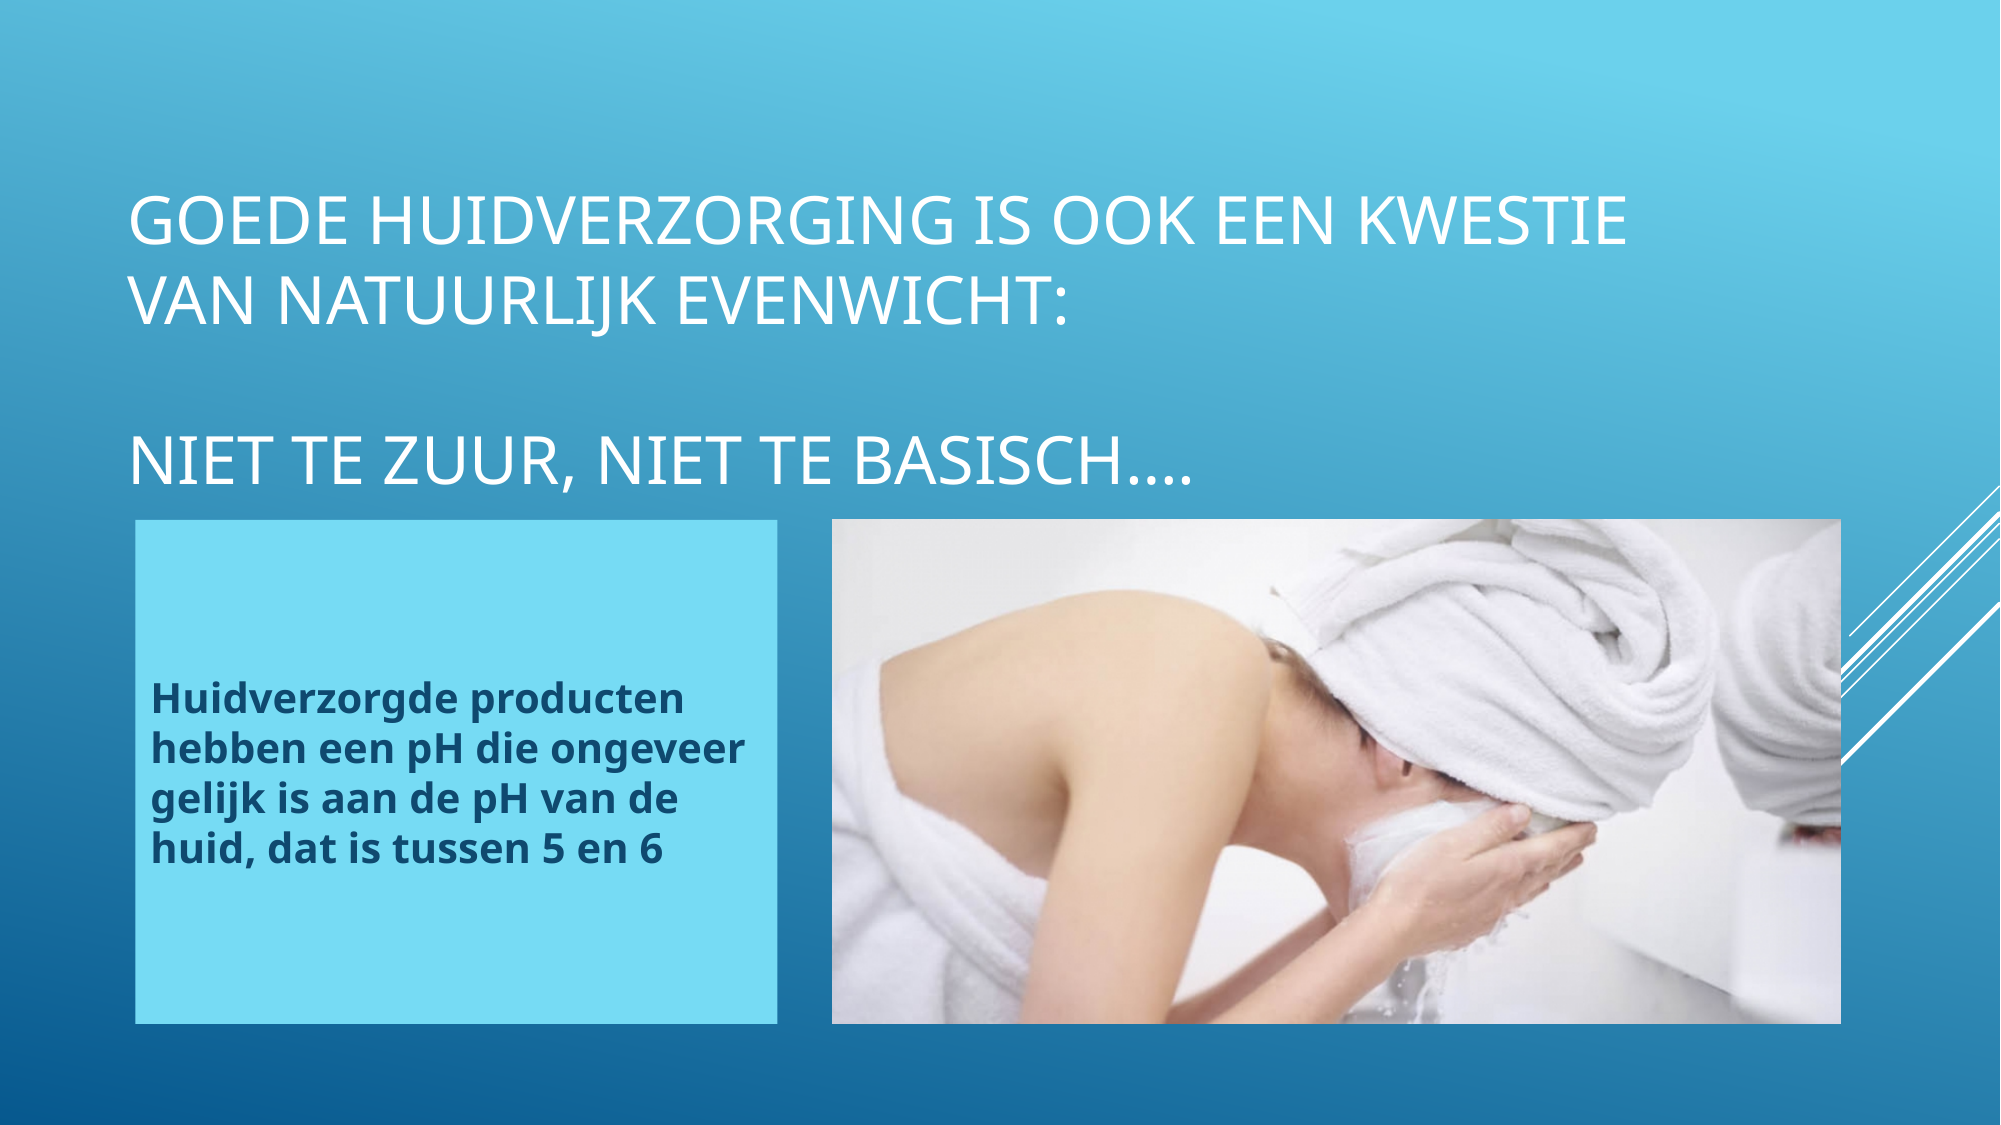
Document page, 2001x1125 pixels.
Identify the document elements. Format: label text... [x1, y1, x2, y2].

list Huidverzorgde producten hebben een pH die ongeveer gelijk is aan de pH van de huid, dat is tussen 5 en 6 [135, 519, 778, 1024]
picture [832, 519, 1841, 1025]
title Goede huidverzorging is ook een kwestie van Natuurlijk Evenwicht: Niet te zuur, niet te basisch…. [112, 112, 1763, 563]
